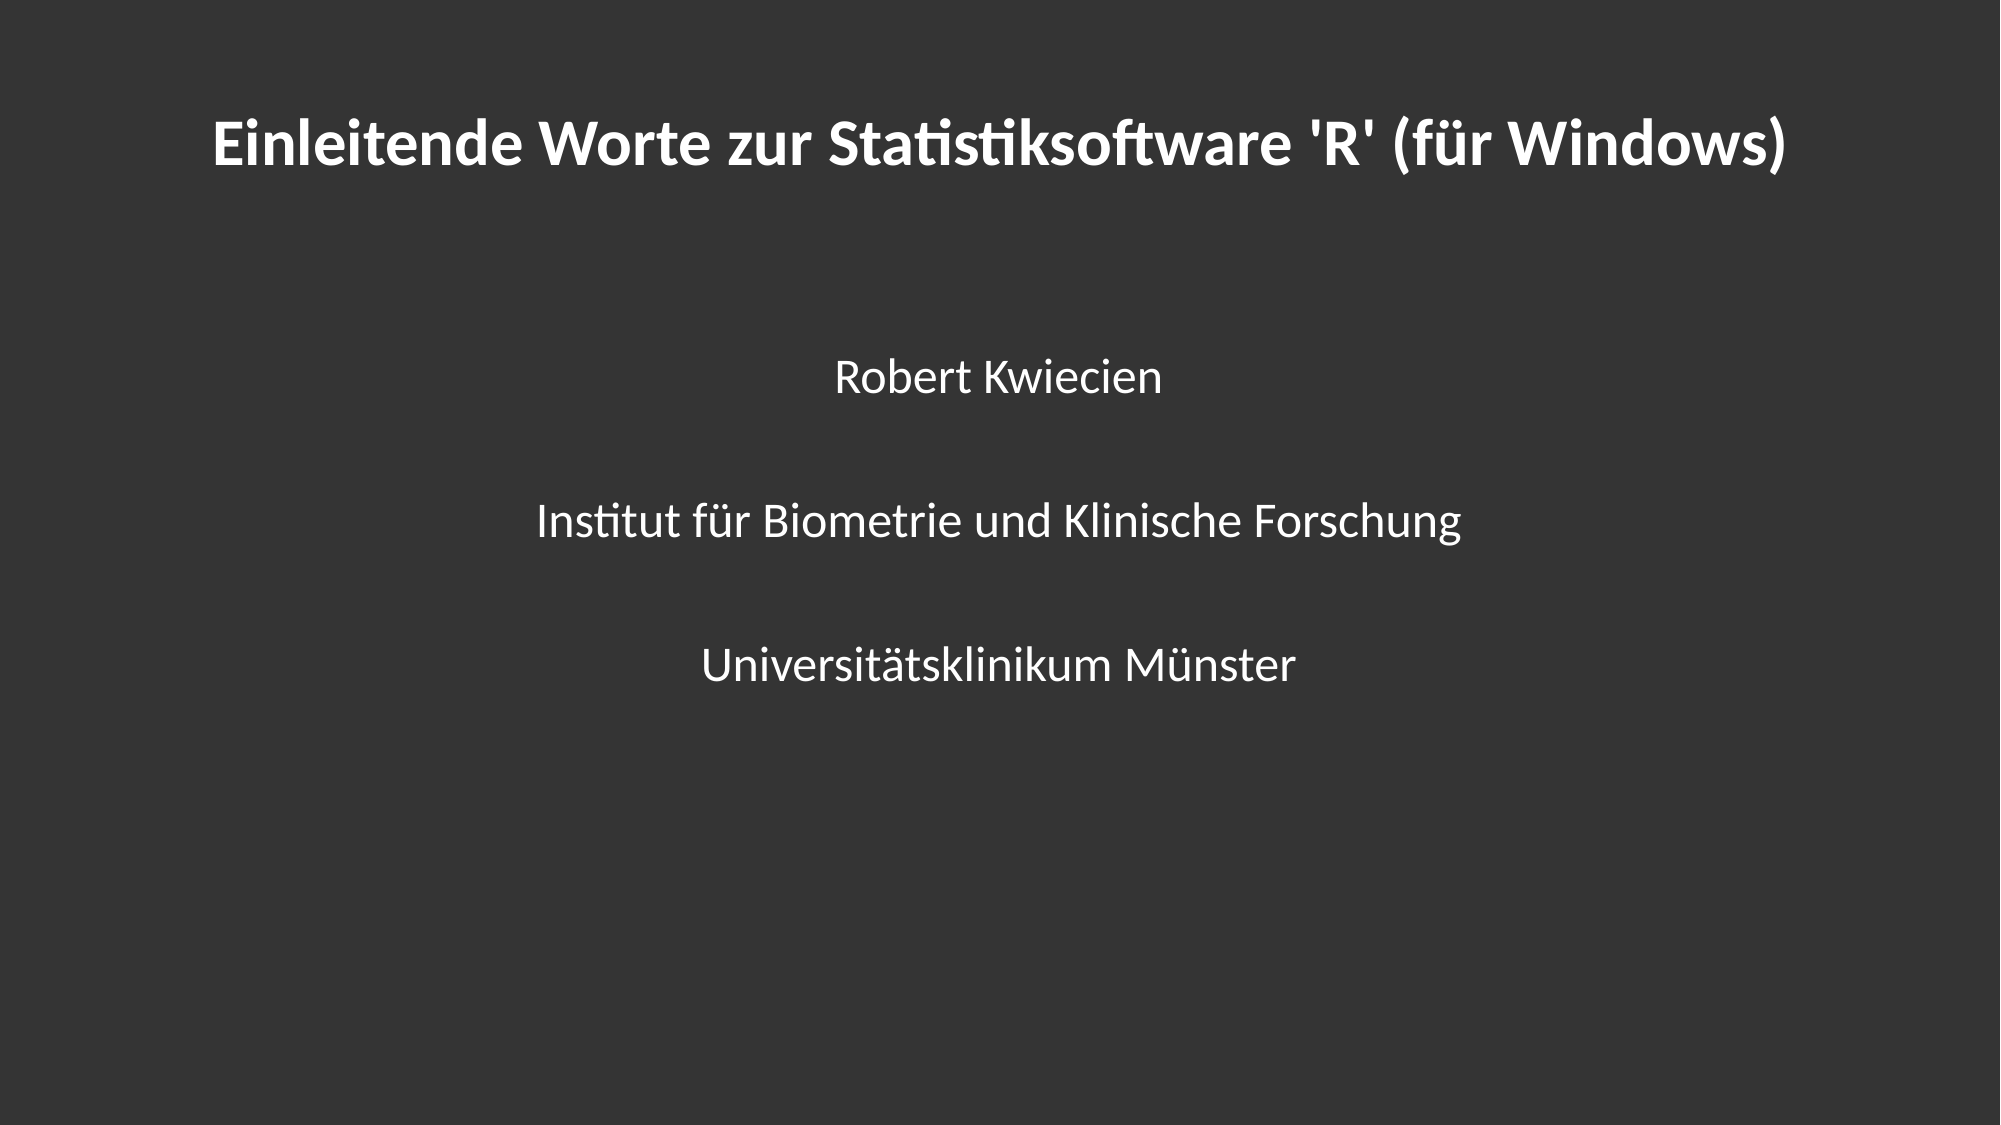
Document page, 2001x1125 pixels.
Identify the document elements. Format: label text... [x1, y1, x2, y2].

text_box Robert Kwiecien Institut für Biometrie und Klinische Forschung Universitätsklinikum Münster [290, 323, 1708, 842]
text_box Einleitende Worte zur Statistiksoftware 'R' (für Windows) [28, 91, 1974, 187]
